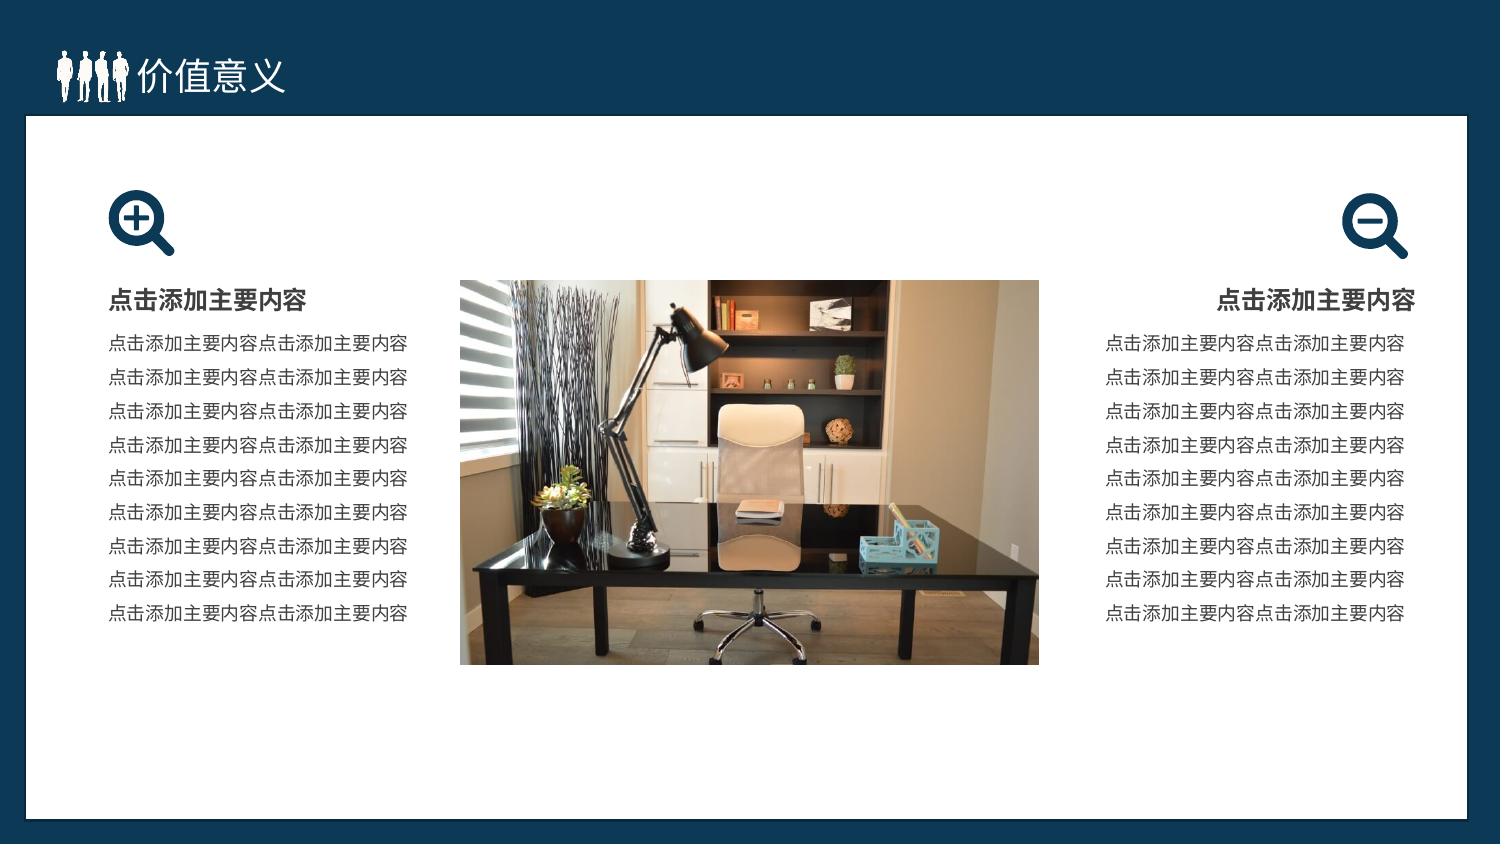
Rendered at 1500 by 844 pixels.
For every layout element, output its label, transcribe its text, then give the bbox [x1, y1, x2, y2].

picture [460, 280, 1039, 665]
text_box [108, 190, 175, 256]
text_box 点击添加主要内容 [1067, 280, 1425, 319]
text_box 点击添加主要内容 [100, 280, 456, 319]
text_box 点击添加主要内容点击添加主要内容点击添加主要内容点击添加主要内容点击添加主要内容点击添加主要内容点击添加主要内容点击添加主要内容点击添加主要内容点击添加主要内容点击添加主要内容点击添加主要内容点击添加主要内容点击添加主要内容点击添加主要内容点击添加主要内容点击添加主要内容点击添加主要内容 [1097, 319, 1425, 639]
picture [50, 42, 131, 103]
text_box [1342, 193, 1408, 260]
text_box 点击添加主要内容点击添加主要内容点击添加主要内容点击添加主要内容点击添加主要内容点击添加主要内容点击添加主要内容点击添加主要内容点击添加主要内容点击添加主要内容点击添加主要内容点击添加主要内容点击添加主要内容点击添加主要内容点击添加主要内容点击添加主要内容点击添加主要内容点击添加主要内容 [100, 319, 428, 592]
